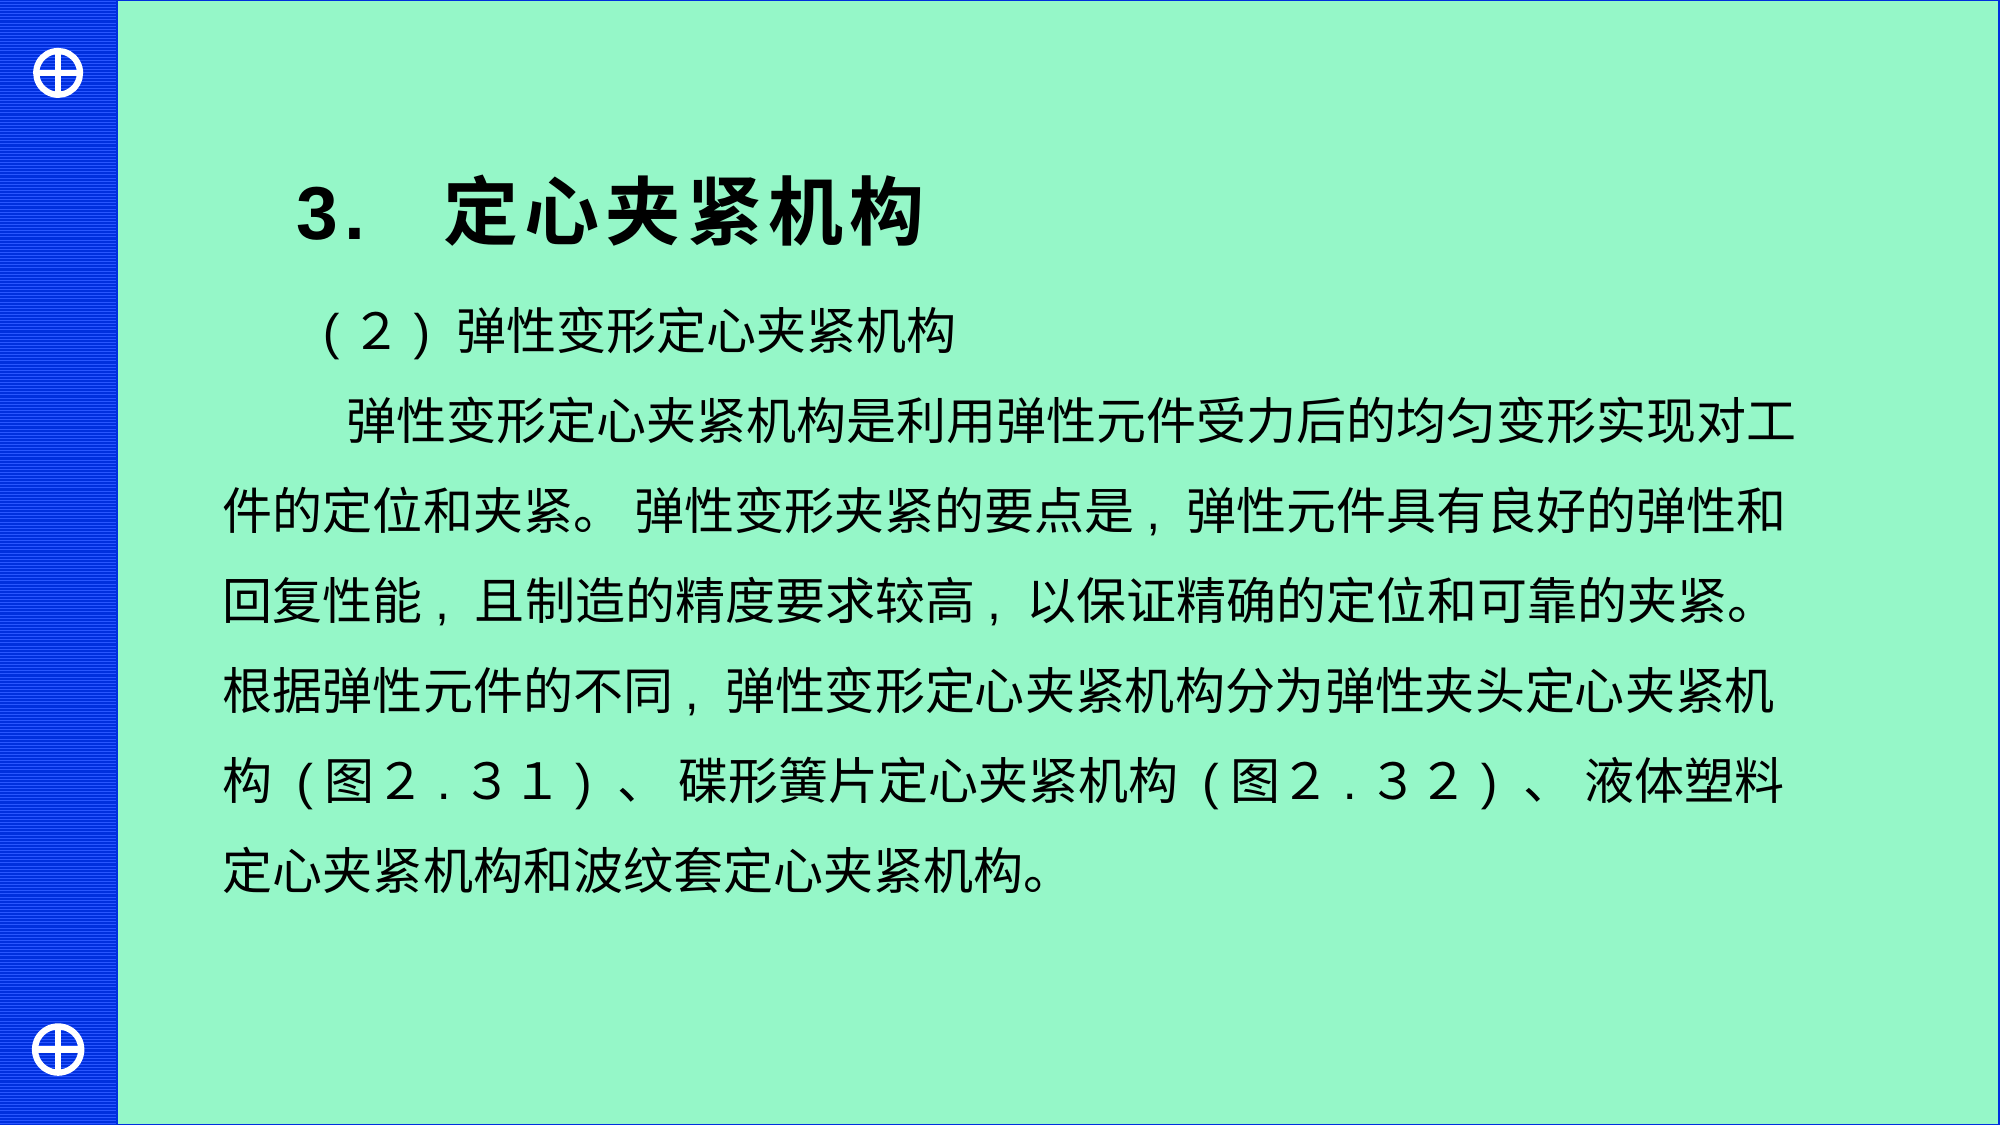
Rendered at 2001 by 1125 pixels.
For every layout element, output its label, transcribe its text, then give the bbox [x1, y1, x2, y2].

text_box (２) 弹性变形定心夹紧机构 弹性变形定心夹紧机构是利用弹性元件受力后的均匀变形实现对工件的定位和夹紧。 弹性变形夹紧的要点是, 弹性元件具有良好的弹性和回复性能, 且制造的精度要求较高, 以保证精确的定位和可靠的夹紧。根据弹性元件的不同, 弹性变形定心夹紧机构分为弹性夹头定心夹紧机构 (图２.３１) 、 碟形簧片定心夹紧机构 (图２.３２) 、 液体塑料定心夹紧机构和波纹套定心夹紧机构。 [208, 262, 1820, 907]
text_box 3. 定心夹紧机构 [173, 140, 1462, 263]
